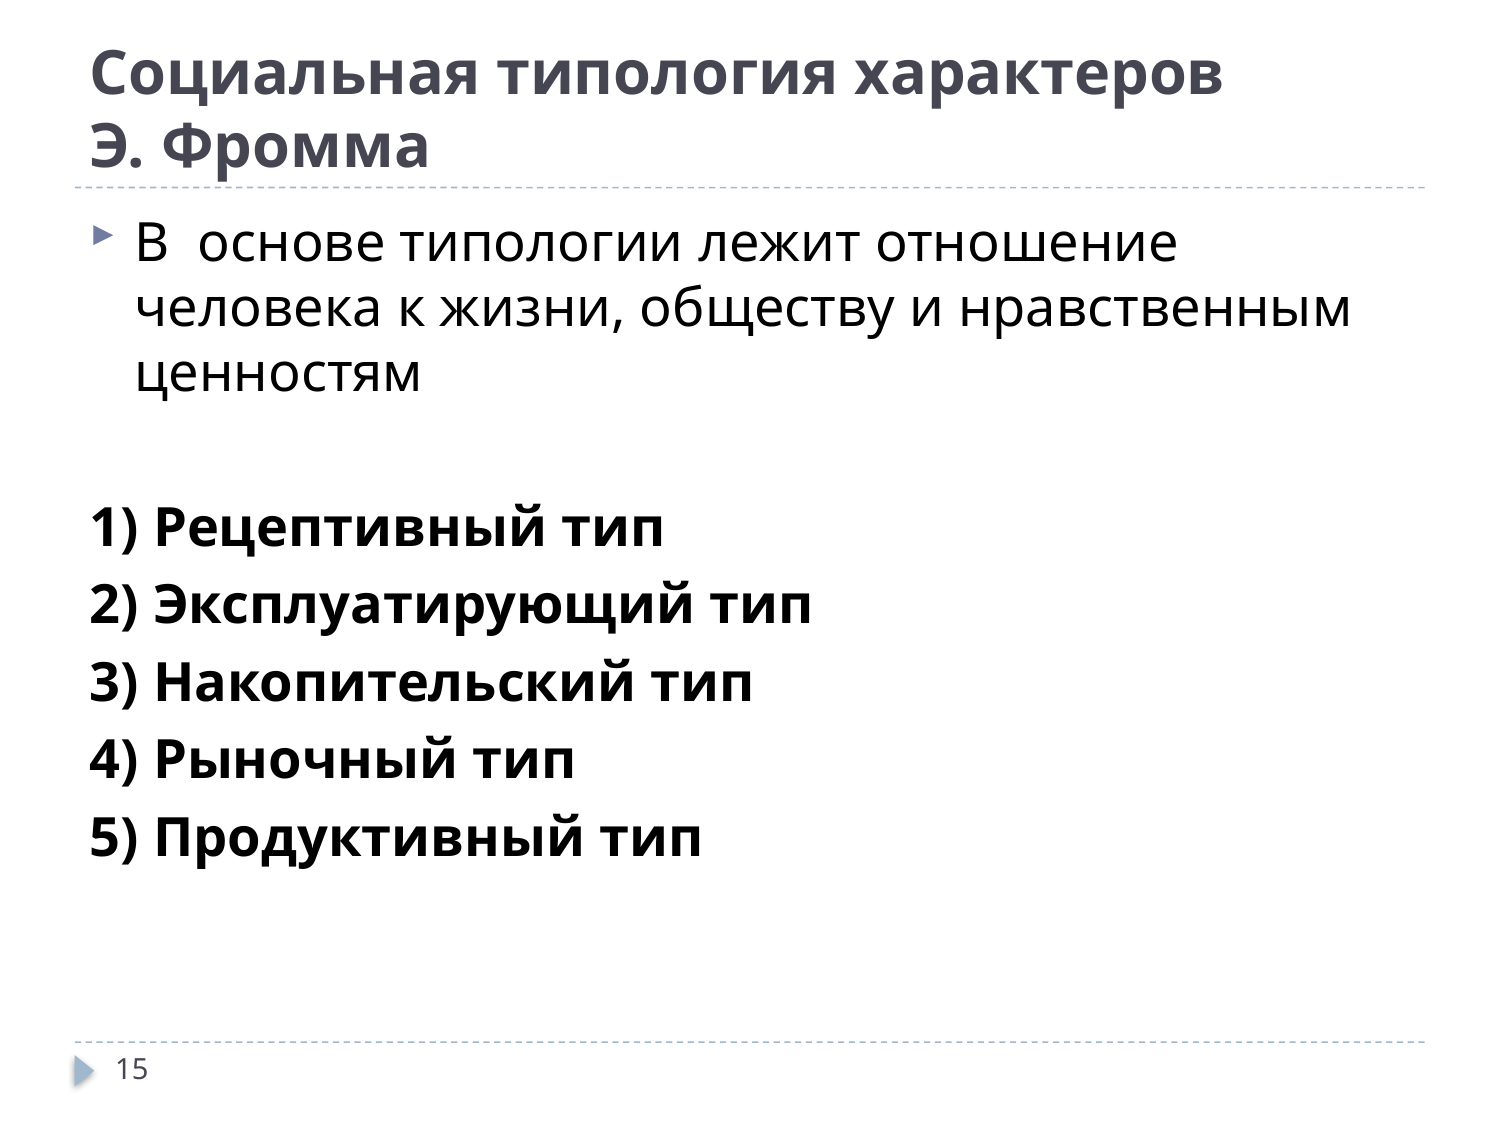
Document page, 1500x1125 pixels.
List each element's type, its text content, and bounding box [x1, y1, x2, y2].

slide_number 15 [100, 1042, 426, 1103]
title Социальная типология характеров Э. Фромма [75, 24, 1425, 188]
list В основе типологии лежит отношение человека к жизни, обществу и нравственным ценностям 1) Рецептивный тип 2) Эксплуатирующий тип 3) Накопительский тип 4) Рыночный тип 5) Продуктивный тип [75, 200, 1425, 1010]
